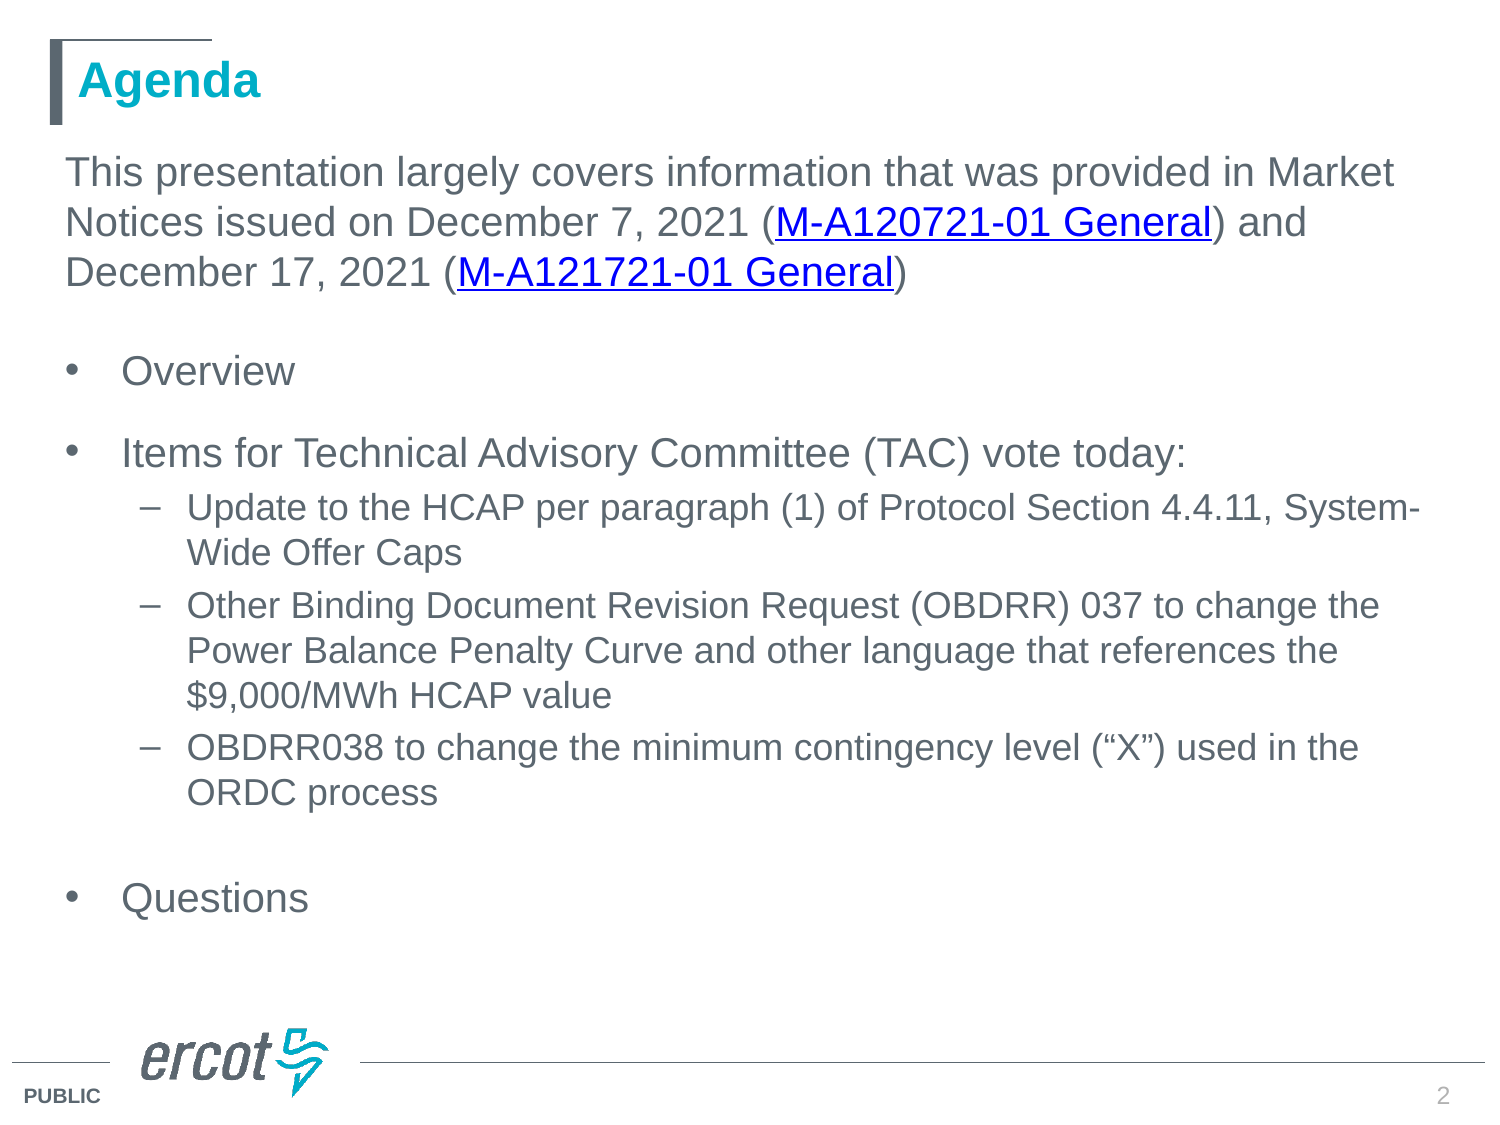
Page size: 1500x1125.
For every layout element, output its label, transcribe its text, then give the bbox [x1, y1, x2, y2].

slide_number 2 [1400, 1076, 1488, 1113]
list This presentation largely covers information that was provided in Market Notices issued on December 7, 2021 (M-A120721-01 General) and December 17, 2021 (M-A121721-01 General) Overview Items for Technical Advisory Committee (TAC) vote today: Update to the HCAP per paragraph (1) of Protocol Section 4.4.11, System-Wide Offer Caps Other Binding Document Revision Request (OBDRR) 037 to change the Power Balance Penalty Curve and other language that references the $9,000/MWh HCAP value OBDRR038 to change the minimum contingency level (“X”) used in the ORDC process Questions [50, 137, 1450, 1050]
picture [137, 1050, 332, 1100]
title Agenda [62, 39, 1450, 125]
